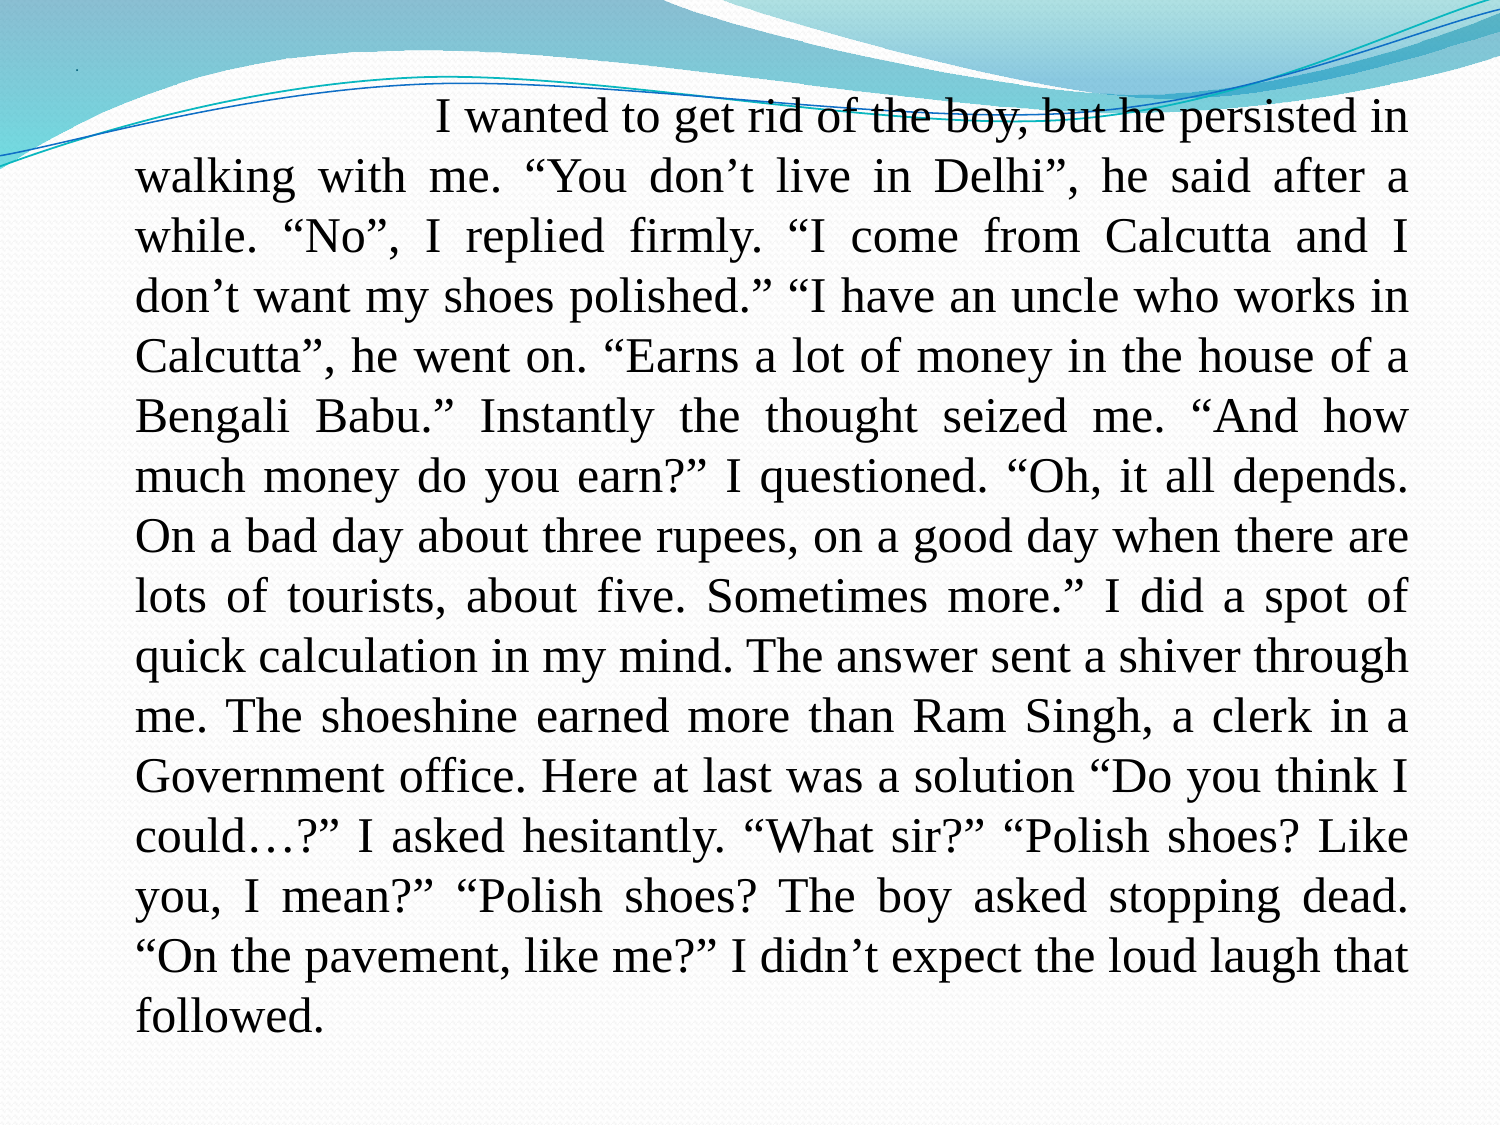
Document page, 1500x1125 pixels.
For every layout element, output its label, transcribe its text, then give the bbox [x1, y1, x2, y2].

title . [75, 45, 1425, 75]
list I wanted to get rid of the boy, but he persisted in walking with me. “You don’t live in Delhi”, he said after a while. “No”, I replied firmly. “I come from Calcutta and I don’t want my shoes polished.” “I have an uncle who works in Calcutta”, he went on. “Earns a lot of money in the house of a Bengali Babu.” Instantly the thought seized me. “And how much money do you earn?” I questioned. “Oh, it all depends. On a bad day about three rupees, on a good day when there are lots of tourists, about five. Sometimes more.” I did a spot of quick calculation in my mind. The answer sent a shiver through me. The shoeshine earned more than Ram Singh, a clerk in a Government office. Here at last was a solution “Do you think I could…?” I asked hesitantly. “What sir?” “Polish shoes? Like you, I mean?” “Polish shoes? The boy asked stopping dead. “On the pavement, like me?” I didn’t expect the loud laugh that followed. [75, 75, 1425, 1025]
